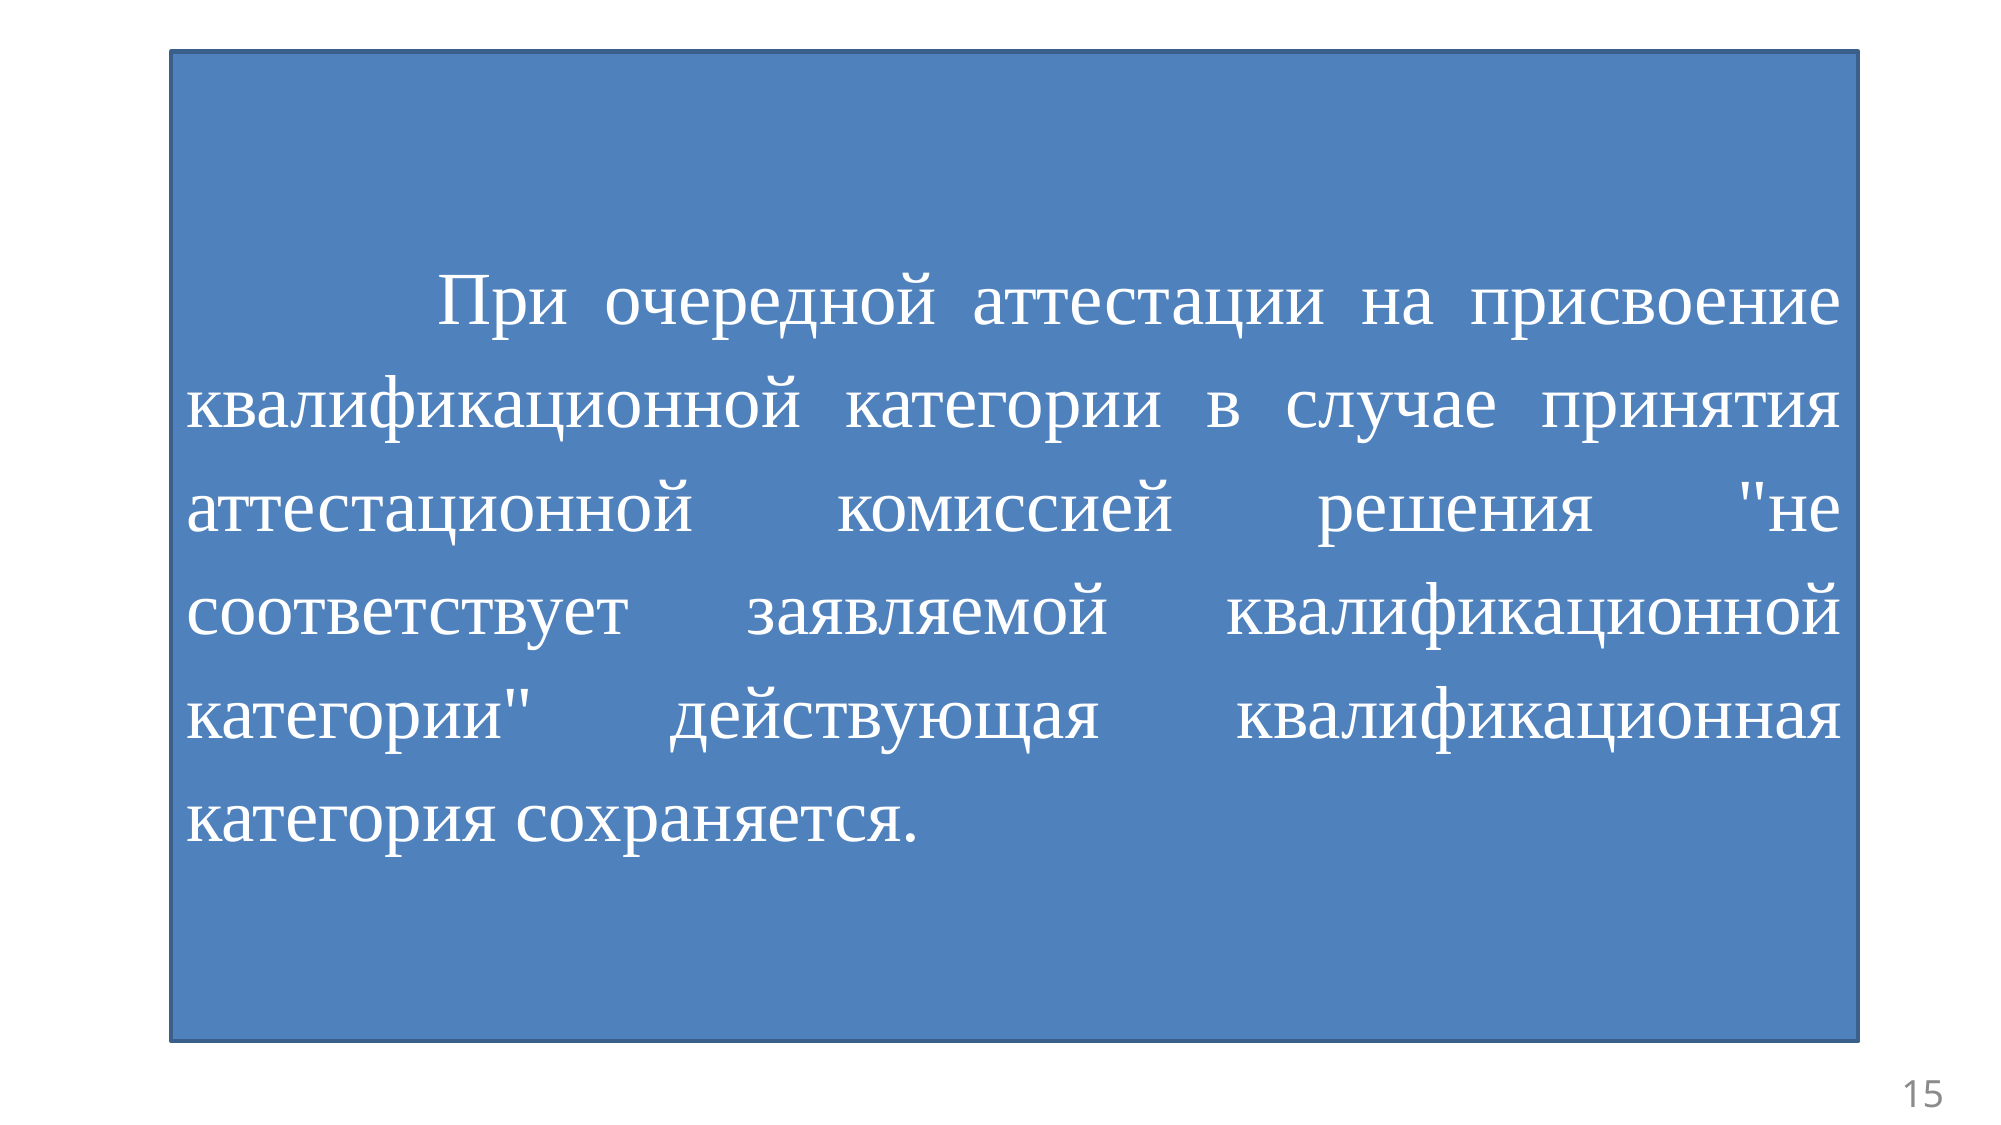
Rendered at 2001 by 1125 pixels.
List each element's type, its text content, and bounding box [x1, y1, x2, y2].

slide_number 15 [1492, 1065, 1960, 1125]
text_box При очередной аттестации на присвоение квалификационной категории в случае принятия аттестационной комиссией решения "не соответствует заявляемой квалификационной категории" действующая квалификационная категория сохраняется. [169, 49, 1860, 1043]
